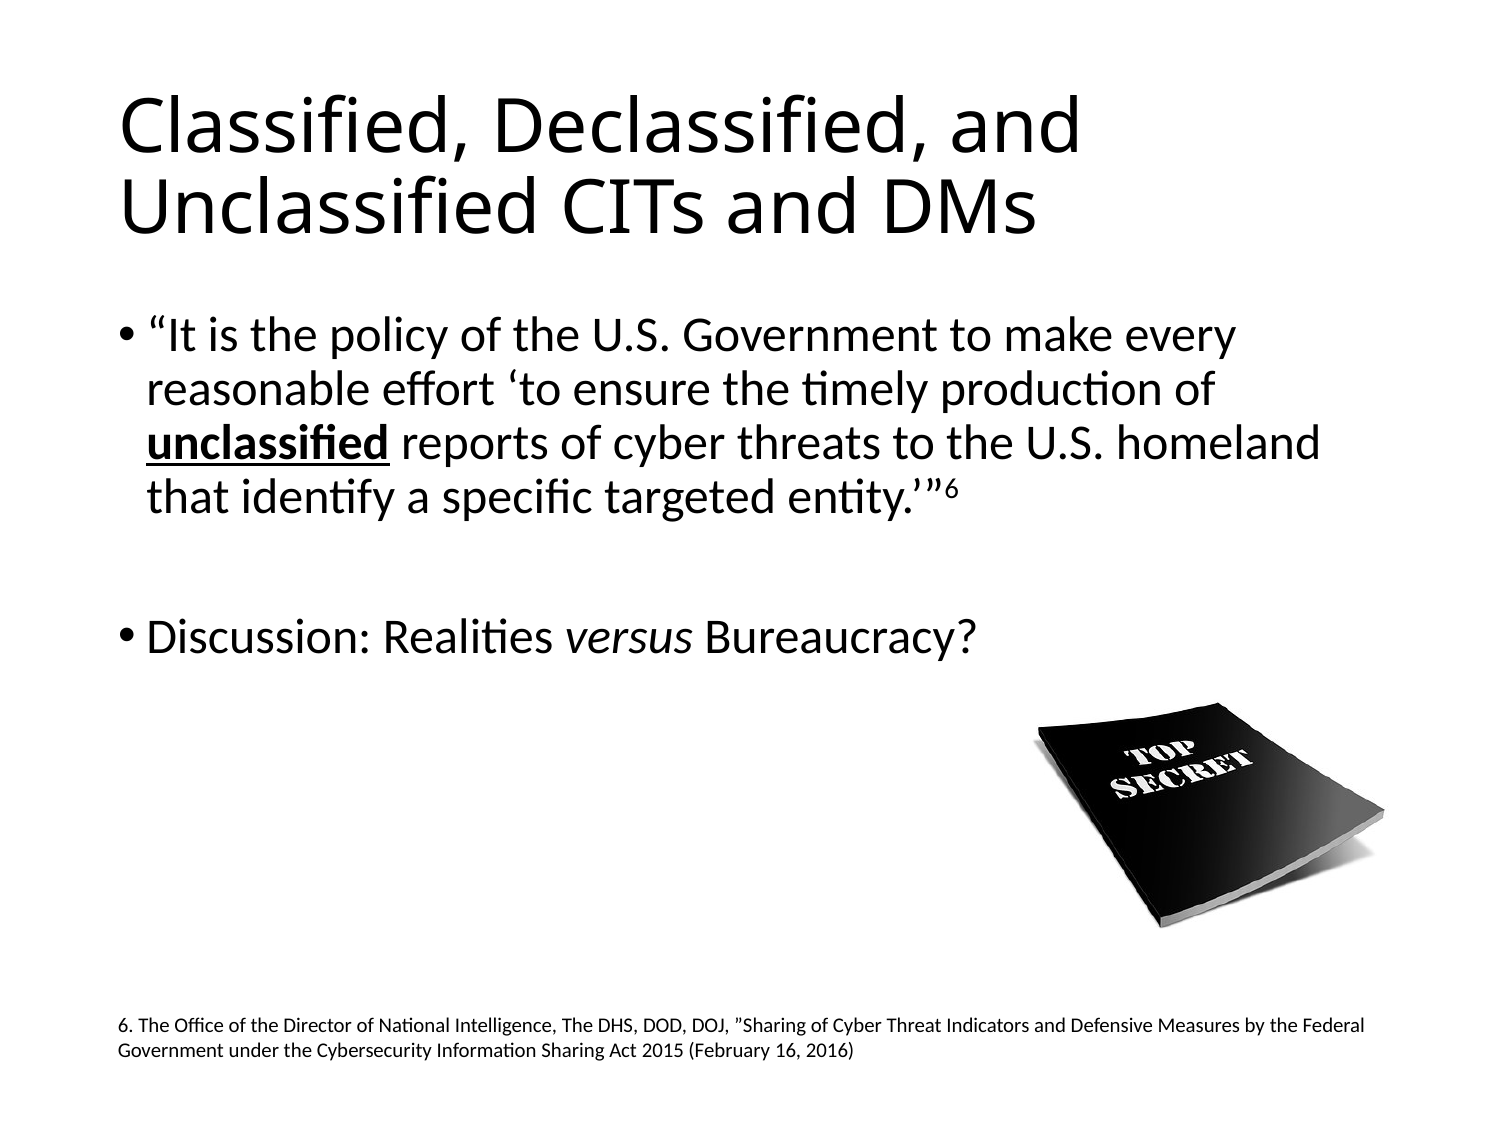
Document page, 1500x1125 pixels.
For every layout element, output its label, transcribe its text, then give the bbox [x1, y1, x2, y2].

list “It is the policy of the U.S. Government to make every reasonable effort ‘to ensure the timely production of unclassified reports of cyber threats to the U.S. homeland that identify a specific targeted entity.’”6 Discussion: Realities versus Bureaucracy? [102, 205, 1398, 920]
text_box 6. The Office of the Director of National Intelligence, The DHS, DOD, DOJ, ”Sharing of Cyber Threat Indicators and Defensive Measures by the Federal Government under the Cybersecurity Information Sharing Act 2015 (February 16, 2016) [103, 1003, 1452, 1094]
title Classified, Declassified, and Unclassified CITs and DMs [102, 59, 1398, 205]
picture [999, 649, 1434, 962]
